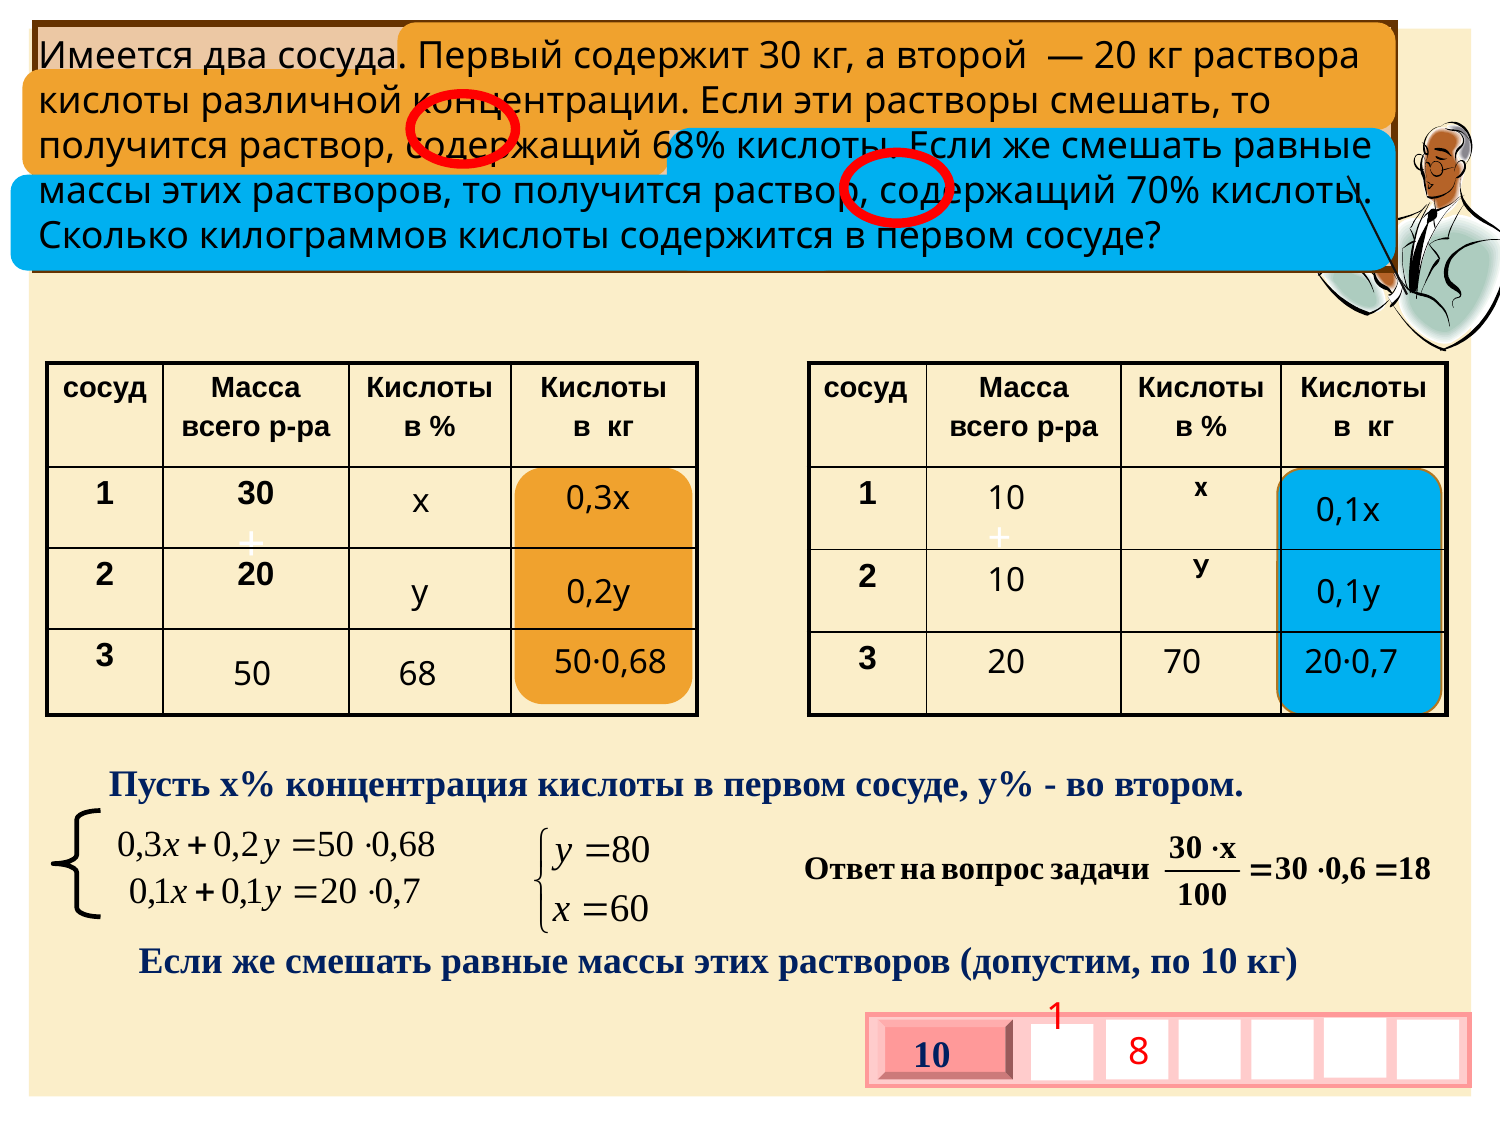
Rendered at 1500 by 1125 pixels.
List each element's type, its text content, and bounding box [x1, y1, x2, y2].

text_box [123, 869, 429, 920]
table_cell 3 [49, 630, 162, 713]
table_cell 2 [811, 550, 926, 631]
picture [1265, 92, 1500, 352]
table_cell 30 [164, 468, 348, 547]
table_header Масса всего р-ра [927, 365, 1120, 466]
table_cell [512, 630, 695, 713]
text_box [843, 152, 951, 224]
table_cell х [1122, 468, 1280, 549]
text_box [867, 984, 1470, 1091]
text_box 50·0,68 [539, 632, 682, 688]
table_header Кислоты в кг [512, 365, 695, 466]
table_cell [512, 549, 695, 628]
picture [1355, 184, 1360, 202]
table_header сосуд [49, 365, 162, 466]
table_cell [927, 633, 1120, 713]
text_box [53, 810, 101, 917]
table_cell [350, 549, 510, 628]
table_cell [350, 468, 510, 547]
table_cell [164, 630, 348, 713]
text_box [525, 822, 657, 941]
table_cell 1 [811, 468, 926, 549]
text_box 0,1у [1301, 562, 1396, 618]
picture [1326, 139, 1334, 157]
table_cell 20 [164, 549, 348, 628]
table_cell [927, 550, 1120, 631]
table_cell [927, 468, 1120, 549]
text_box Имеется два сосуда. Первый содержит 30 кг, а второй — 20 кг раствора кислоты различной концентрации. Если эти растворы смешать, то получится раствор, содержащий 68% кислоты. Если же смешать равные массы этих растворов, то получится раствор, содержащий 70% кислоты. Сколько килограммов кислоты содержится в первом сосуде? [23, 23, 1465, 264]
table_cell [1122, 633, 1280, 713]
text_box Если же смешать равные массы этих растворов (допустим, по 10 кг) [123, 929, 1324, 989]
text_box 0,2у [551, 562, 646, 618]
table_cell 1 [49, 468, 162, 547]
text_box [828, 264, 1259, 271]
table_cell 2 [49, 549, 162, 628]
table_cell У [1122, 550, 1280, 631]
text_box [797, 822, 1438, 917]
table_cell [1282, 633, 1444, 713]
table_cell [350, 630, 510, 713]
table_cell [1282, 550, 1444, 631]
table_header сосуд [811, 365, 926, 466]
table_header Кислоты в % [1122, 365, 1280, 466]
text_box [410, 93, 516, 165]
text_box 0,1х [1301, 480, 1396, 536]
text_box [112, 822, 442, 872]
table_header Масса всего р-ра [164, 365, 348, 466]
picture [1281, 139, 1291, 157]
text_box Пусть х% концентрация кислоты в первом сосуде, у% - во втором. [94, 751, 1270, 812]
text_box 0,3х [551, 468, 646, 524]
text_box [10, 175, 837, 271]
table_header Кислоты в % [350, 365, 510, 466]
table_cell [1282, 468, 1444, 549]
table_cell [512, 468, 695, 547]
picture [1338, 184, 1346, 202]
text_box 20·0,7 [1289, 632, 1414, 688]
table_cell 3 [811, 633, 926, 713]
table_header Кислоты в кг [1282, 365, 1444, 466]
